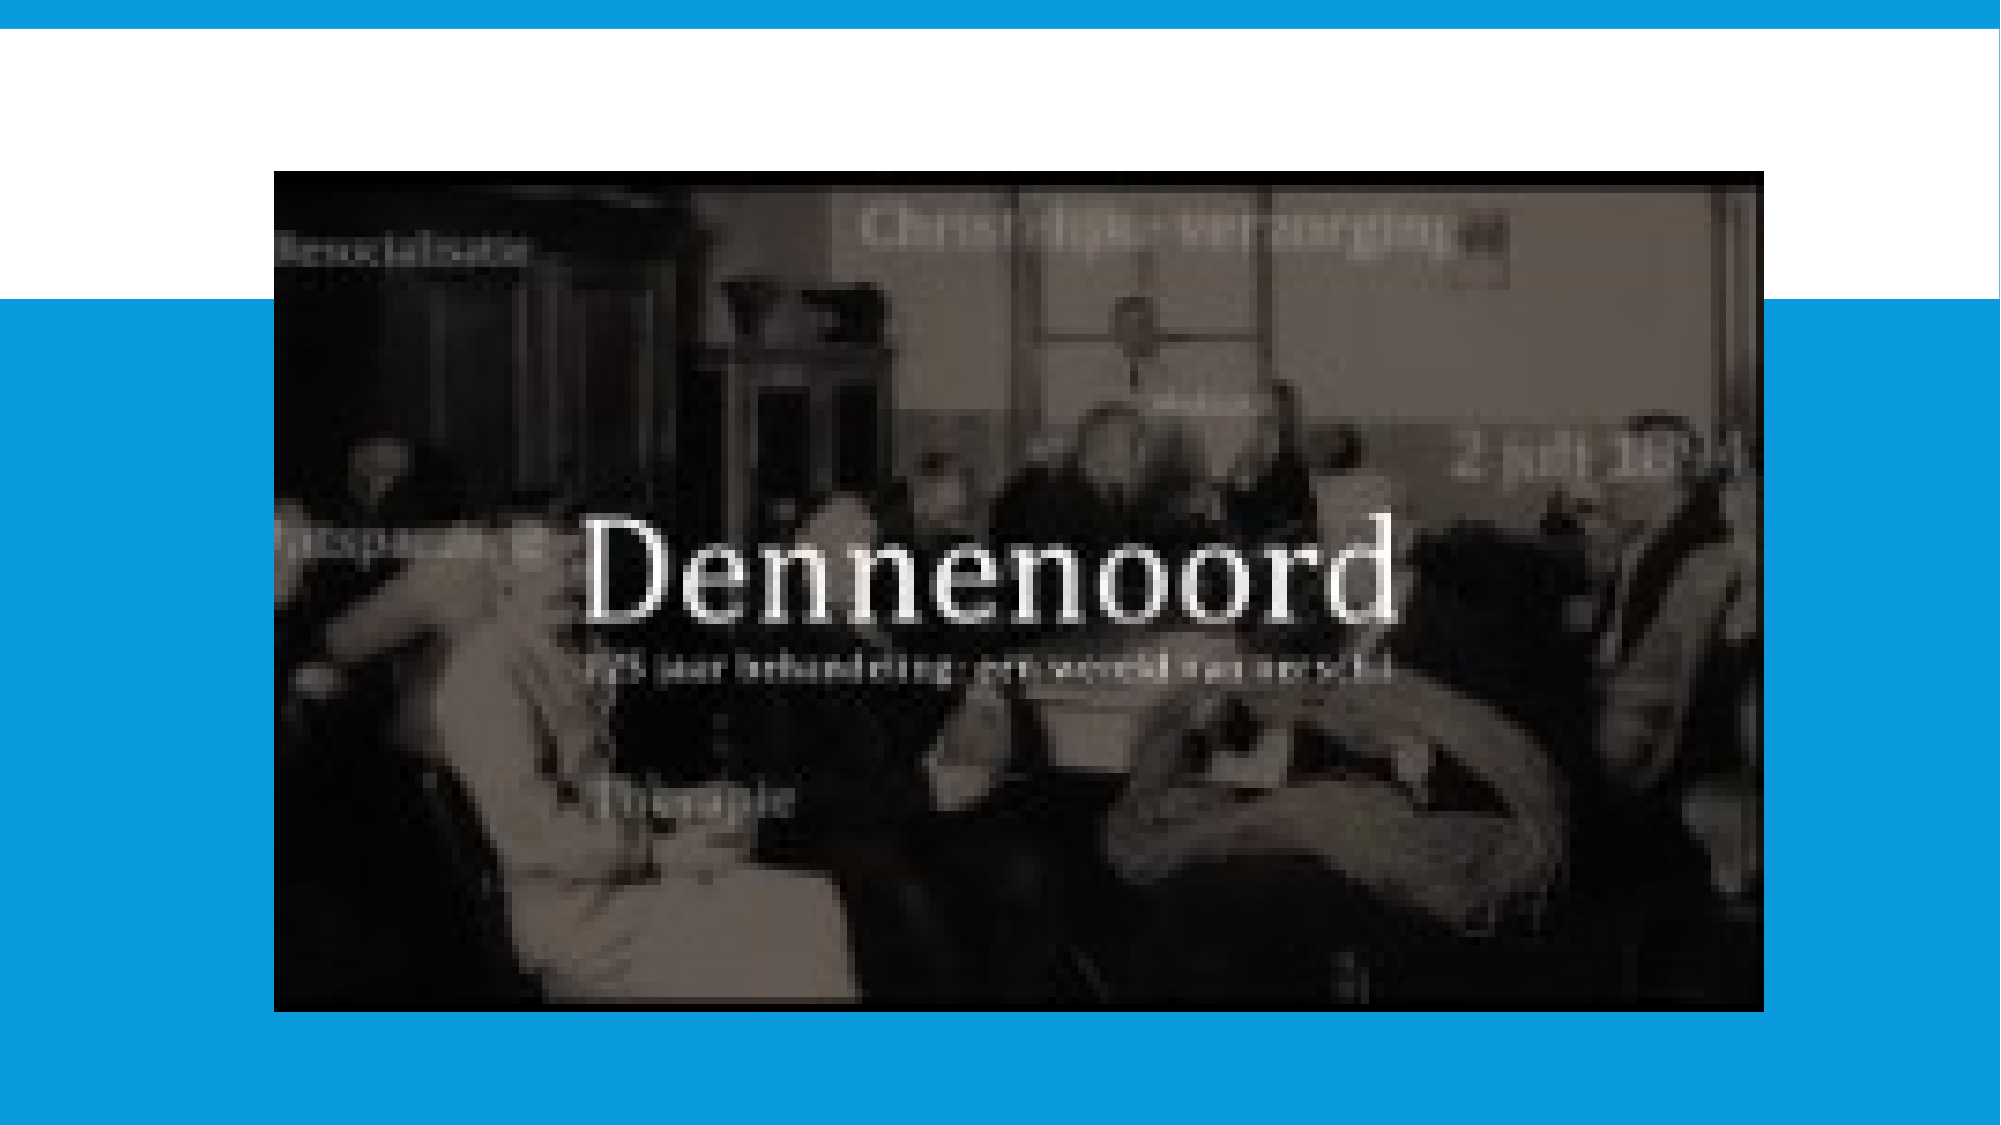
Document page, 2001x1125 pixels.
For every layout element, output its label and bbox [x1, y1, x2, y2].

list [273, 170, 1766, 1013]
